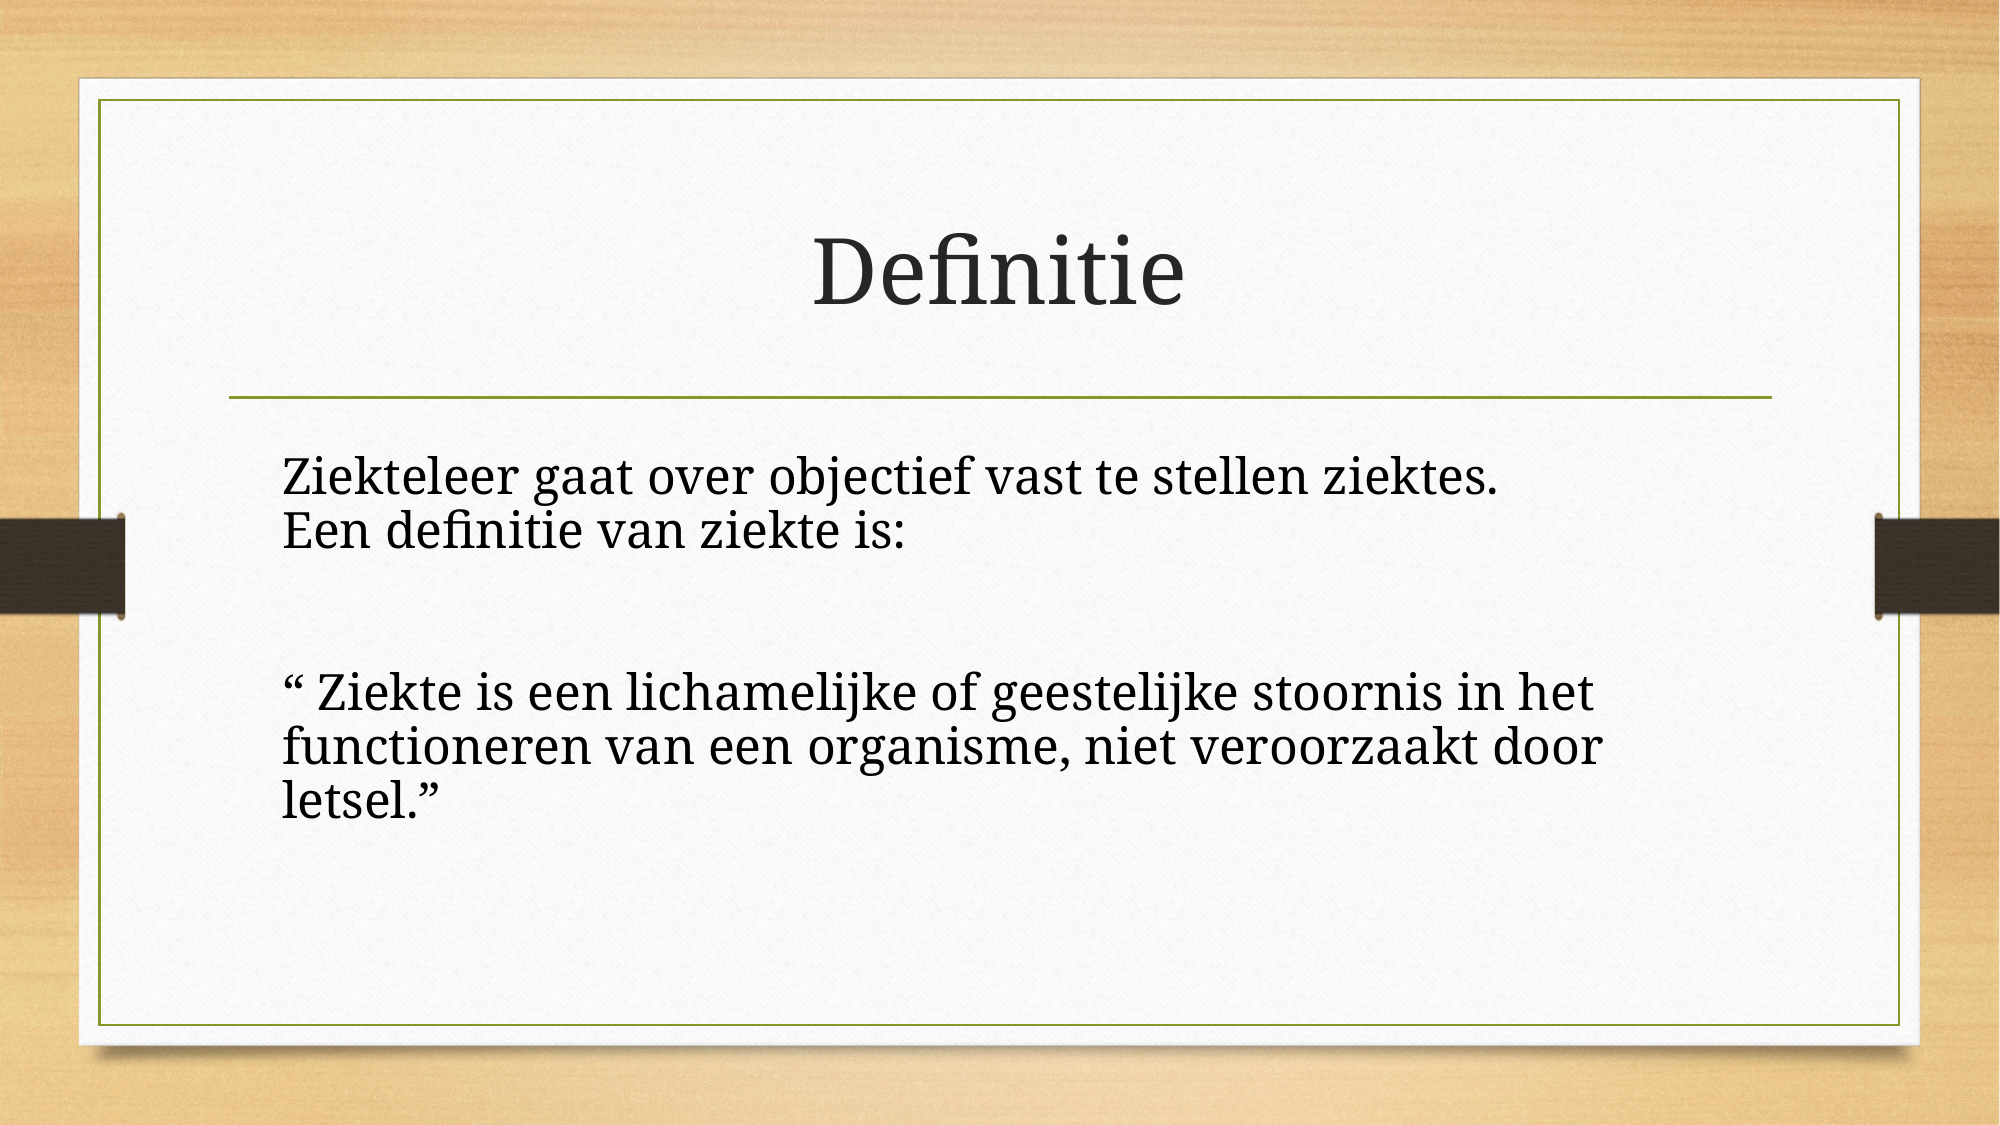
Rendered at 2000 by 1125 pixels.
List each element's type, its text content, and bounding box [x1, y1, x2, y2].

picture [0, 0, 2000, 1125]
text_box Ziekteleer gaat over objectief vast te stellen ziektes. Een definitie van ziekte is: “ Ziekte is een lichamelijke of geestelijke stoornis in het functioneren van een organisme, niet veroorzaakt door letsel.” [267, 444, 1662, 837]
title Definitie [212, 161, 1787, 375]
